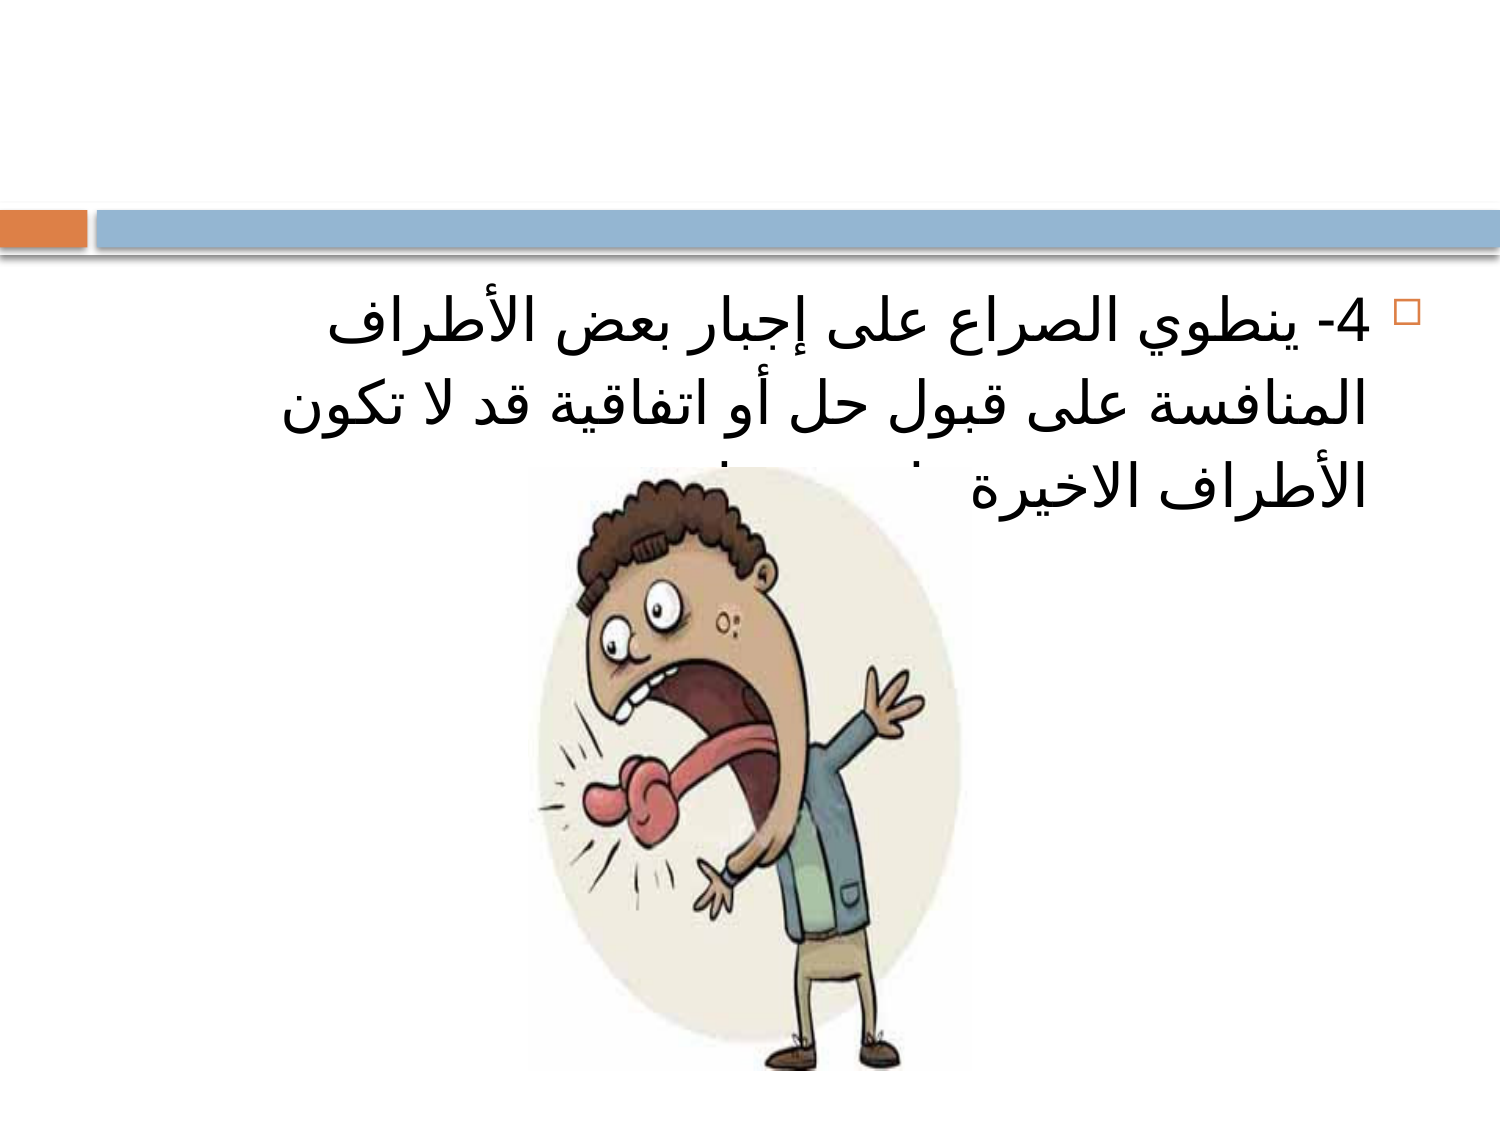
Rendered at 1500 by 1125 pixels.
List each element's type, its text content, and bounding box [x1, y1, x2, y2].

list 4- ينطوي الصراع على إجبار بعض الأطراف المنافسة على قبول حل أو اتفاقية قد لا تكون الأطراف الاخيرة راغبة فيها. [100, 262, 1438, 1000]
picture [528, 467, 972, 1071]
